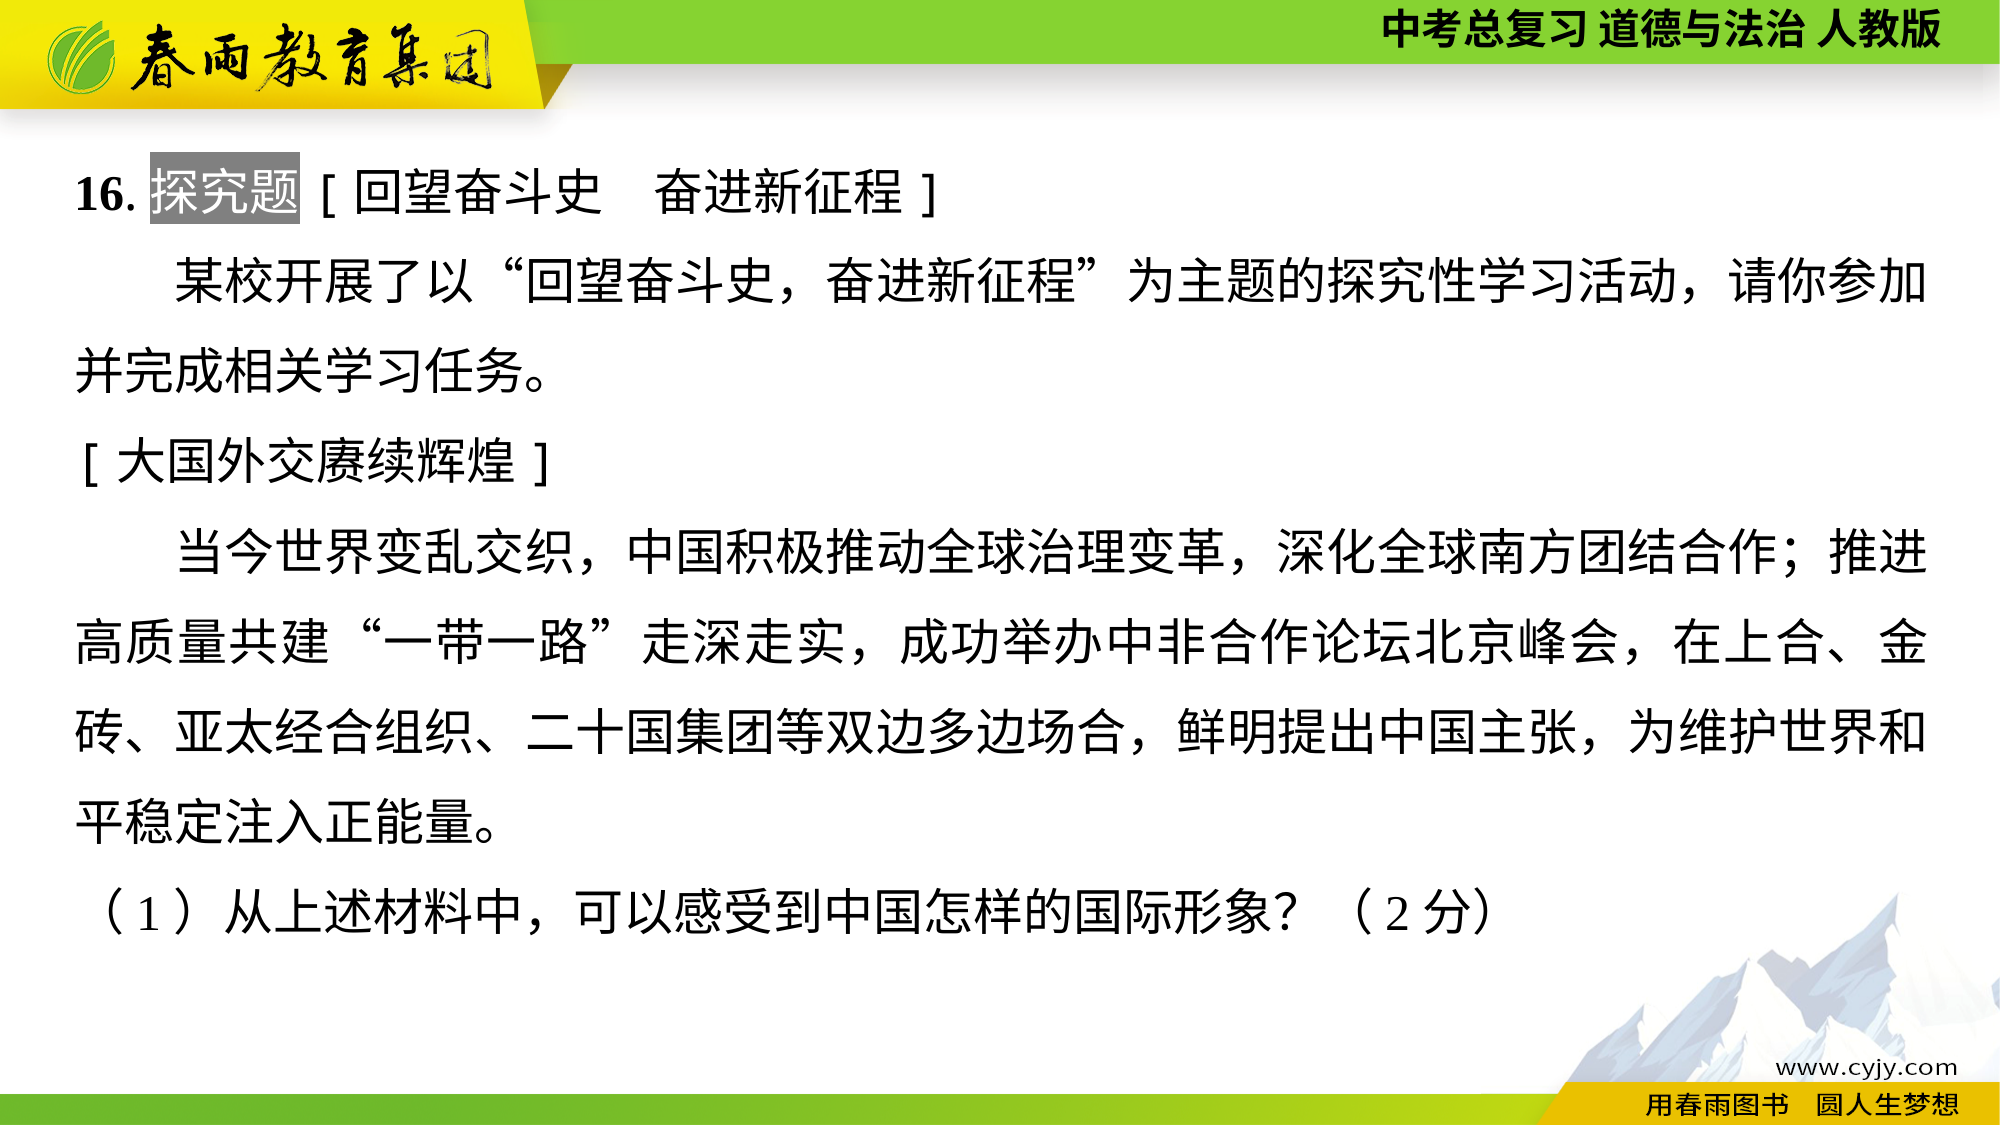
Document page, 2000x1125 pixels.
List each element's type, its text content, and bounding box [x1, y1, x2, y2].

picture [0, 0, 2000, 1125]
list 16.探究题[回望奋斗史 奋进新征程] 某校开展了以“回望奋斗史，奋进新征程”为主题的探究性学习活动，请你参加并完成相关学习任务。 [大国外交赓续辉煌] 当今世界变乱交织，中国积极推动全球治理变革，深化全球南方团结合作；推进高质量共建“一带一路”走深走实，成功举办中非合作论坛北京峰会，在上合、金砖、亚太经合组织、二十国集团等双边多边场合，鲜明提出中国主张，为维护世界和平稳定注入正能量。 （1）从上述材料中，可以感受到中国怎样的国际形象？（2分） [59, 122, 1944, 944]
